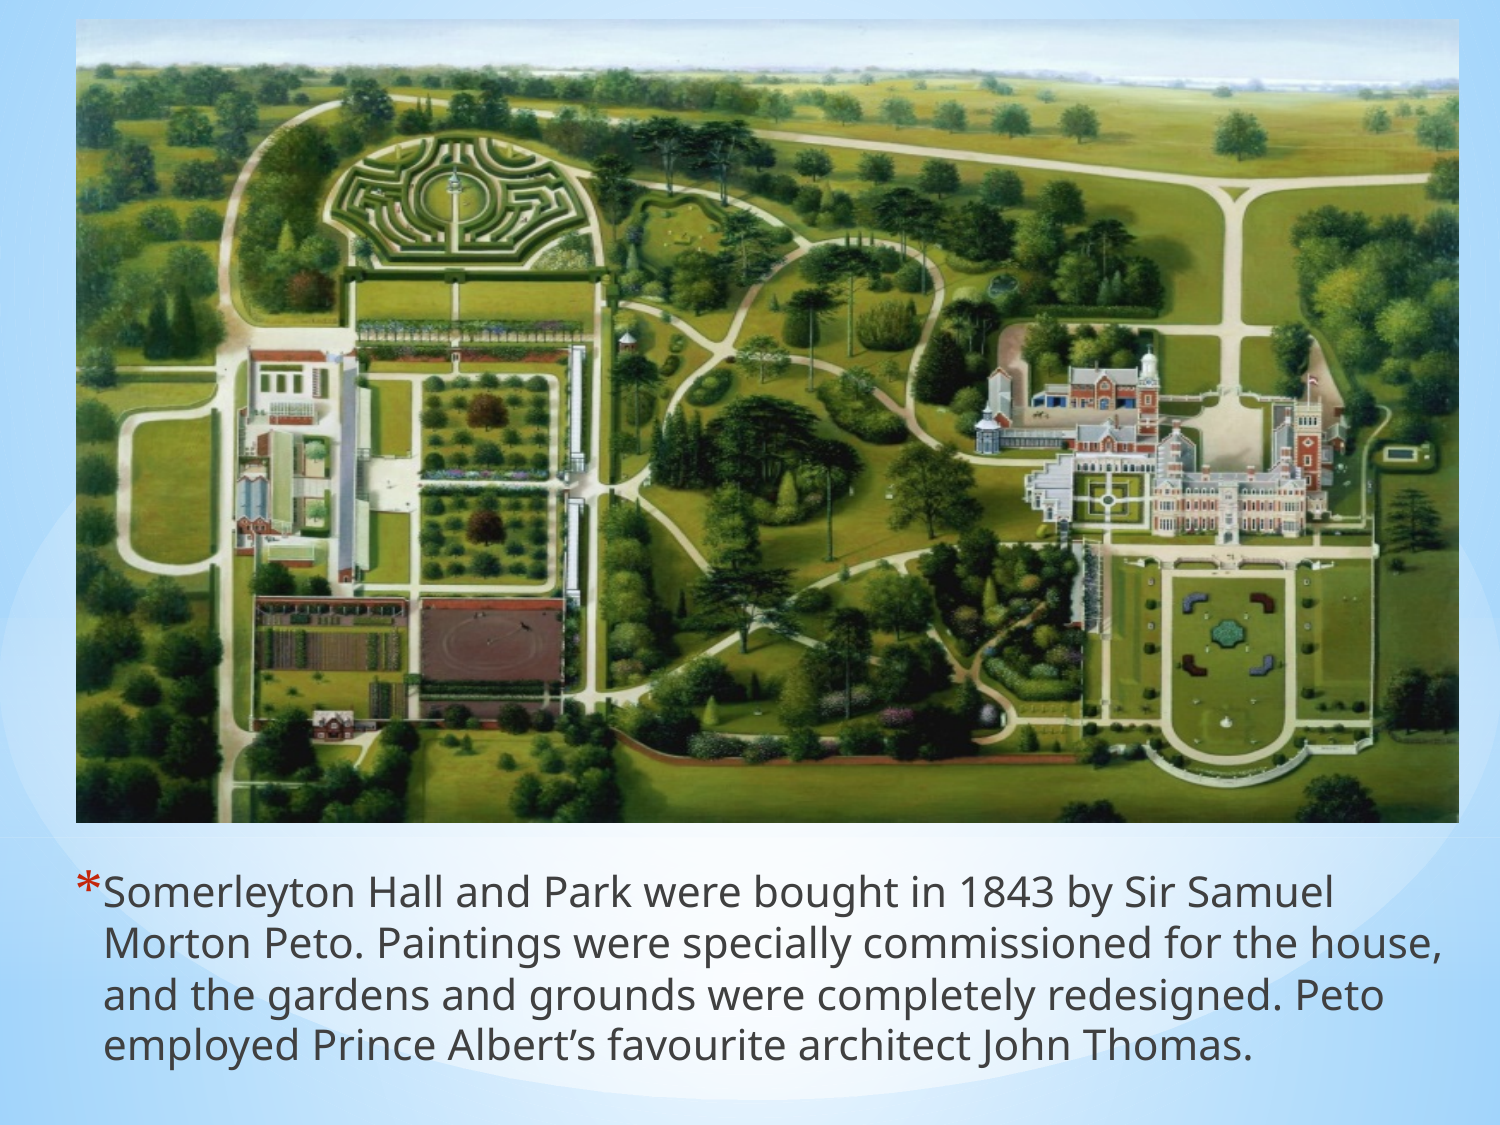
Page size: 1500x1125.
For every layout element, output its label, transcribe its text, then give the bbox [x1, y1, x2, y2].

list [76, 18, 1459, 823]
list Somerleyton Hall and Park were bought in 1843 by Sir Samuel Morton Peto. Paintings were specially commissioned for the house, and the gardens and grounds were completely redesigned. Peto employed Prince Albert’s favourite architect John Thomas. [53, 857, 1483, 1080]
